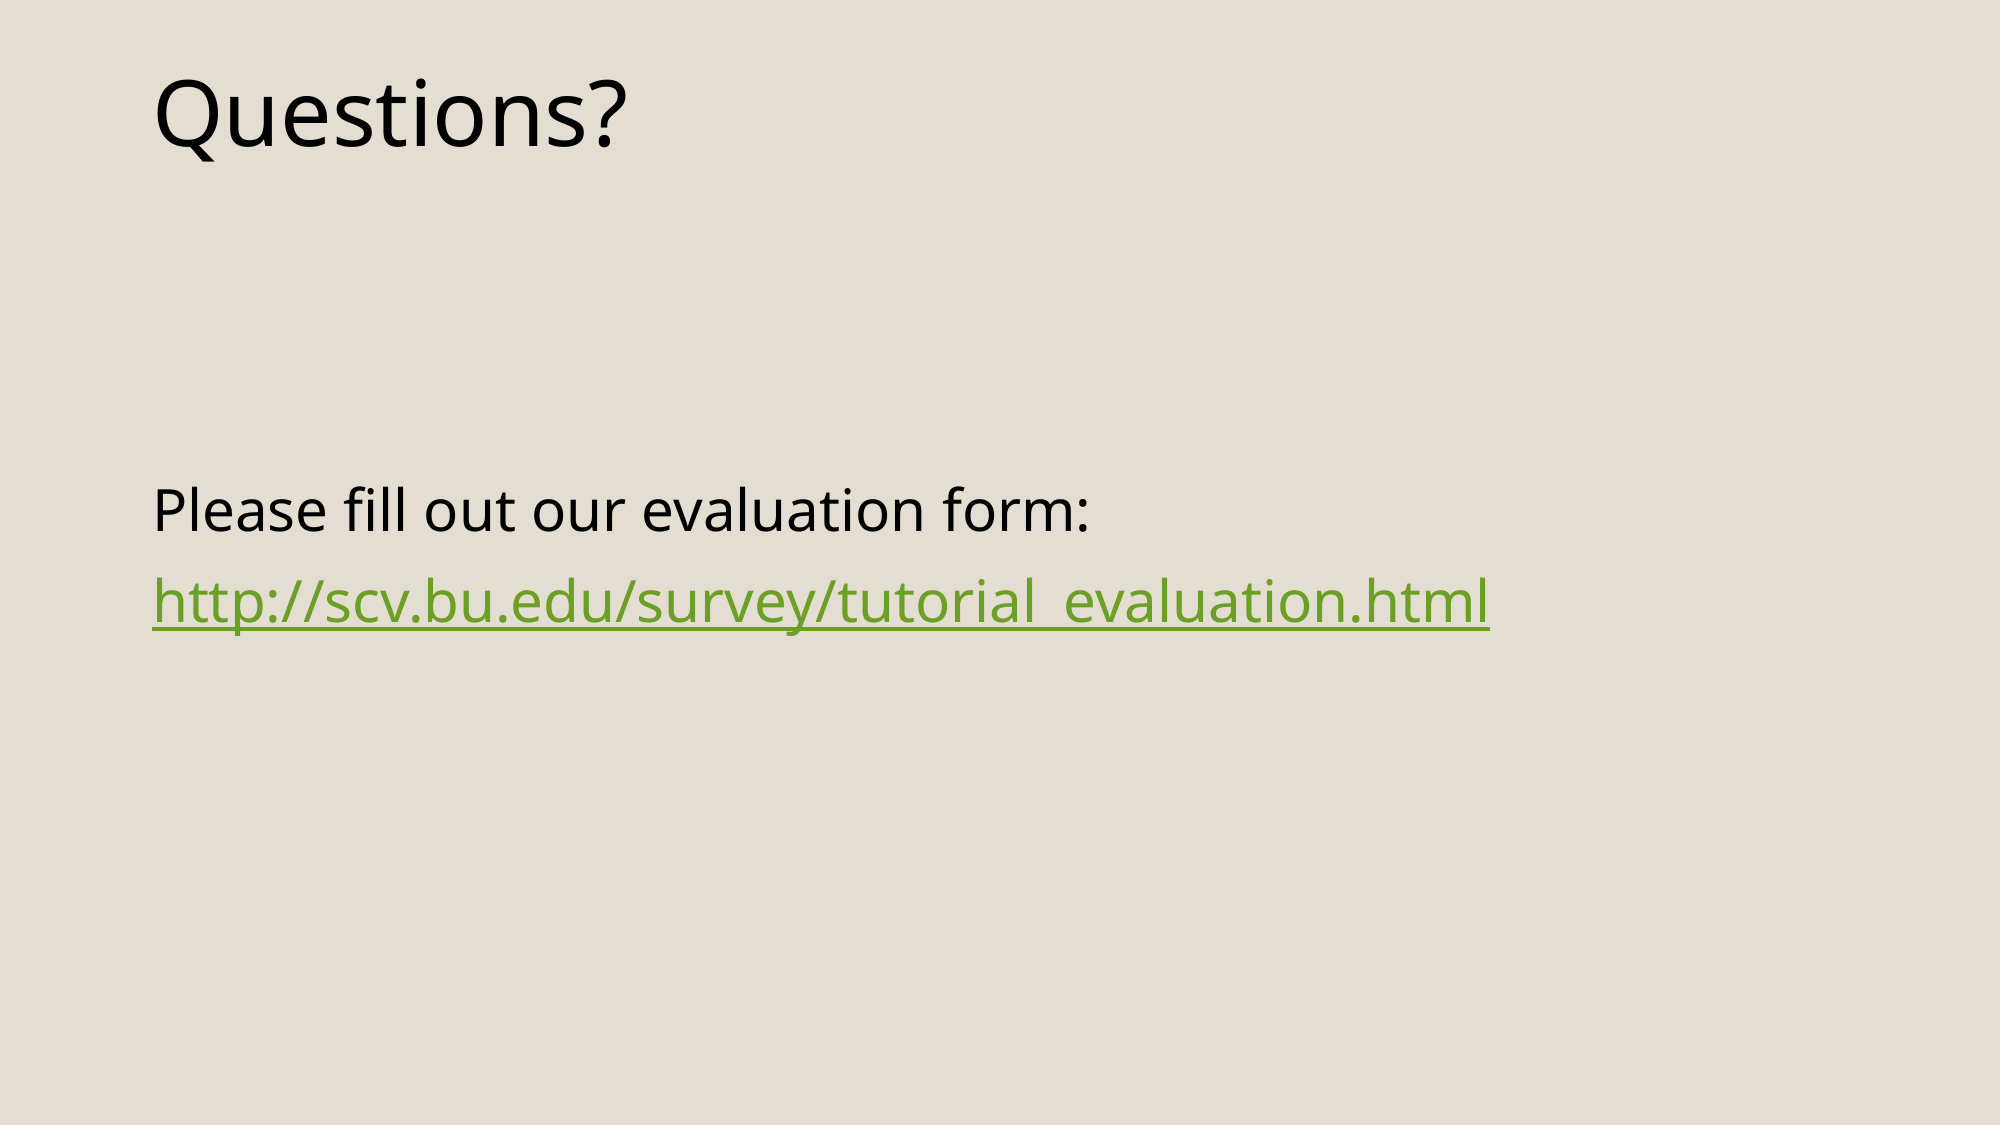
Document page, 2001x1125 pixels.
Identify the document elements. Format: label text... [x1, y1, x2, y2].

text_box Please fill out our evaluation form: http://scv.bu.edu/survey/tutorial_evaluation.html [137, 299, 1863, 946]
text_box Questions? [137, 59, 1863, 278]
